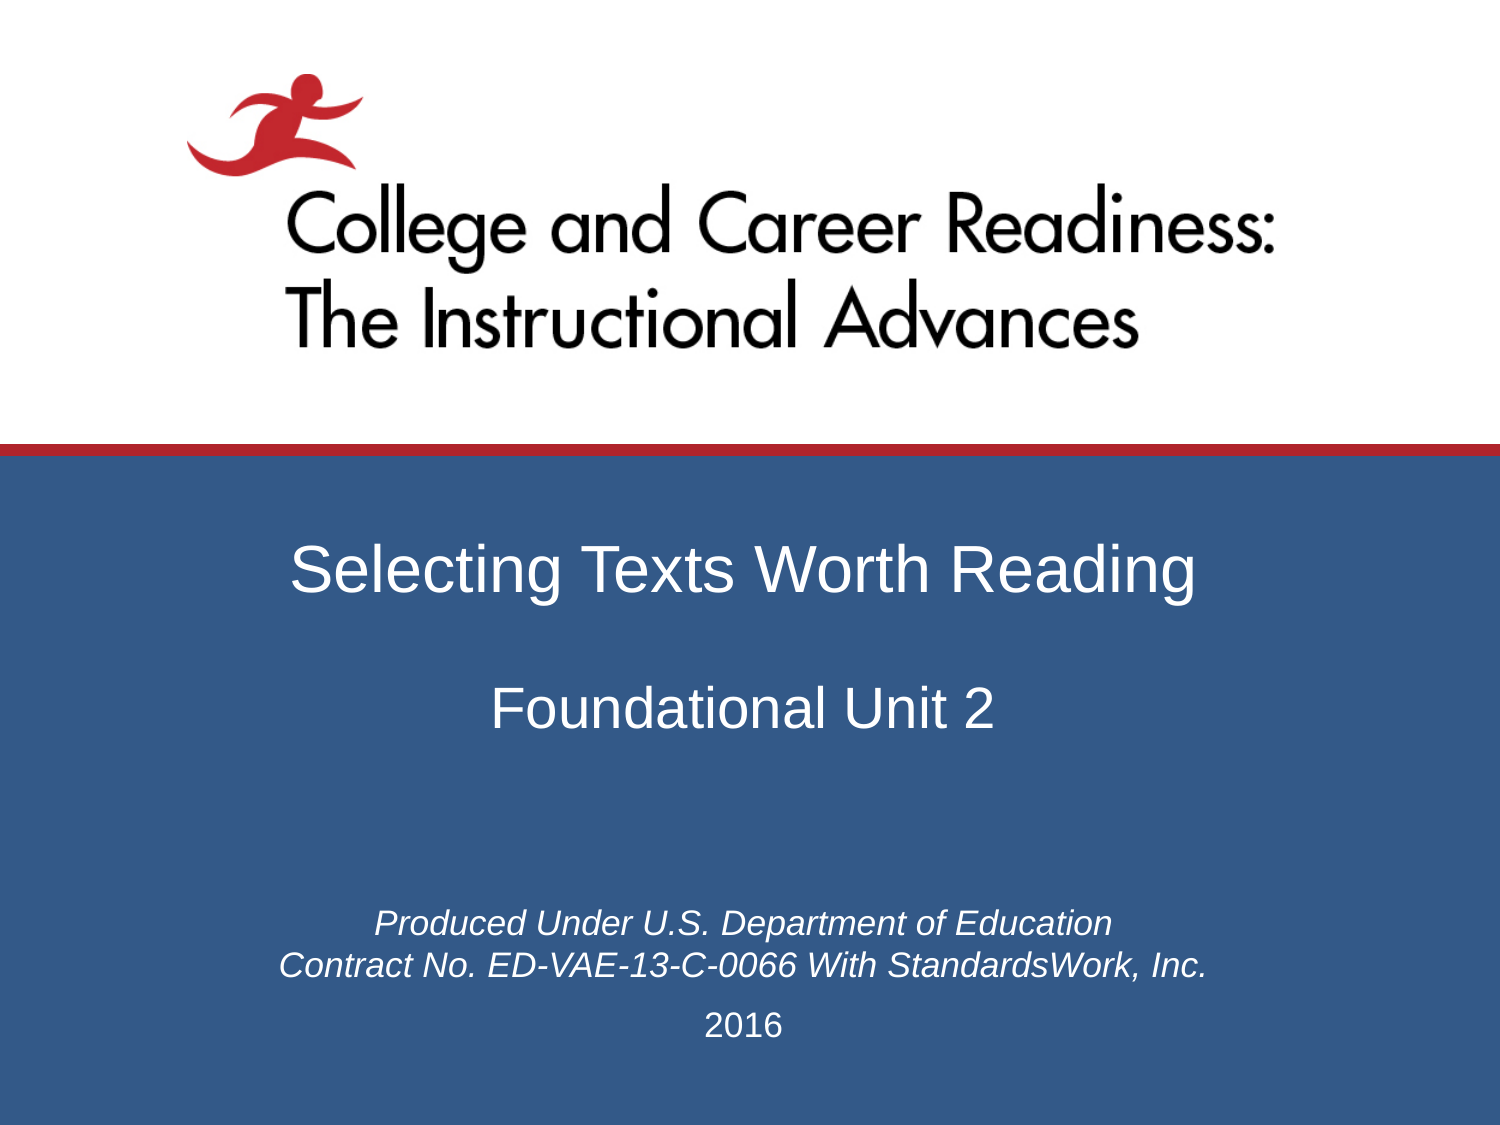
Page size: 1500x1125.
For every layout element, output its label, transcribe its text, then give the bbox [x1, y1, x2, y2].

list Produced Under U.S. Department of Education Contract No. ED-VAE-13-C-0066 With StandardsWork, Inc. 2016 [162, 892, 1325, 1055]
picture [187, 74, 1280, 369]
title Selecting Texts Worth Reading Foundational Unit 2 [162, 527, 1325, 838]
